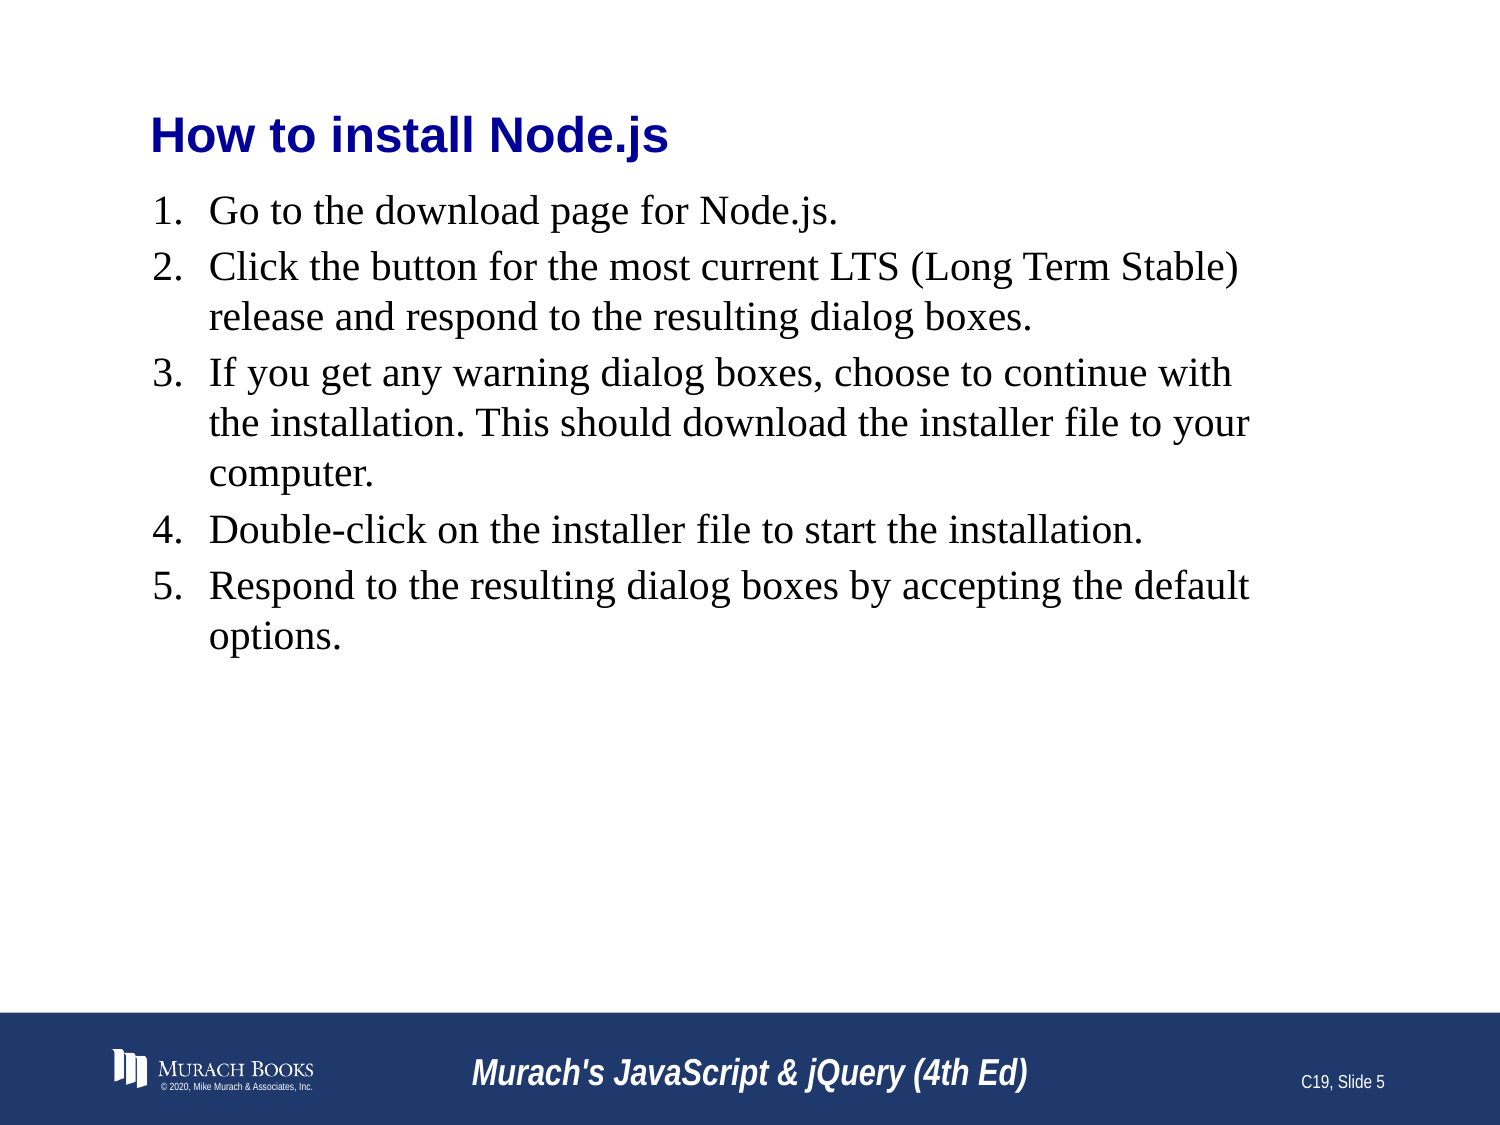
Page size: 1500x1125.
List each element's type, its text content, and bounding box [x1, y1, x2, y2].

title How to install Node.js [150, 102, 1350, 164]
footer © 2020, Mike Murach & Associates, Inc. [12, 1025, 463, 1100]
slide_number C19, Slide 5 [1087, 1025, 1400, 1100]
list Go to the download page for Node.js. Click the button for the most current LTS (Long Term Stable) release and respond to the resulting dialog boxes. If you get any warning dialog boxes, choose to continue with the installation. This should download the installer file to your computer. Double-click on the installer file to start the installation. Respond to the resulting dialog boxes by accepting the default options. [137, 174, 1350, 975]
slide_number Murach's JavaScript & jQuery (4th Ed) [463, 1025, 1050, 1100]
